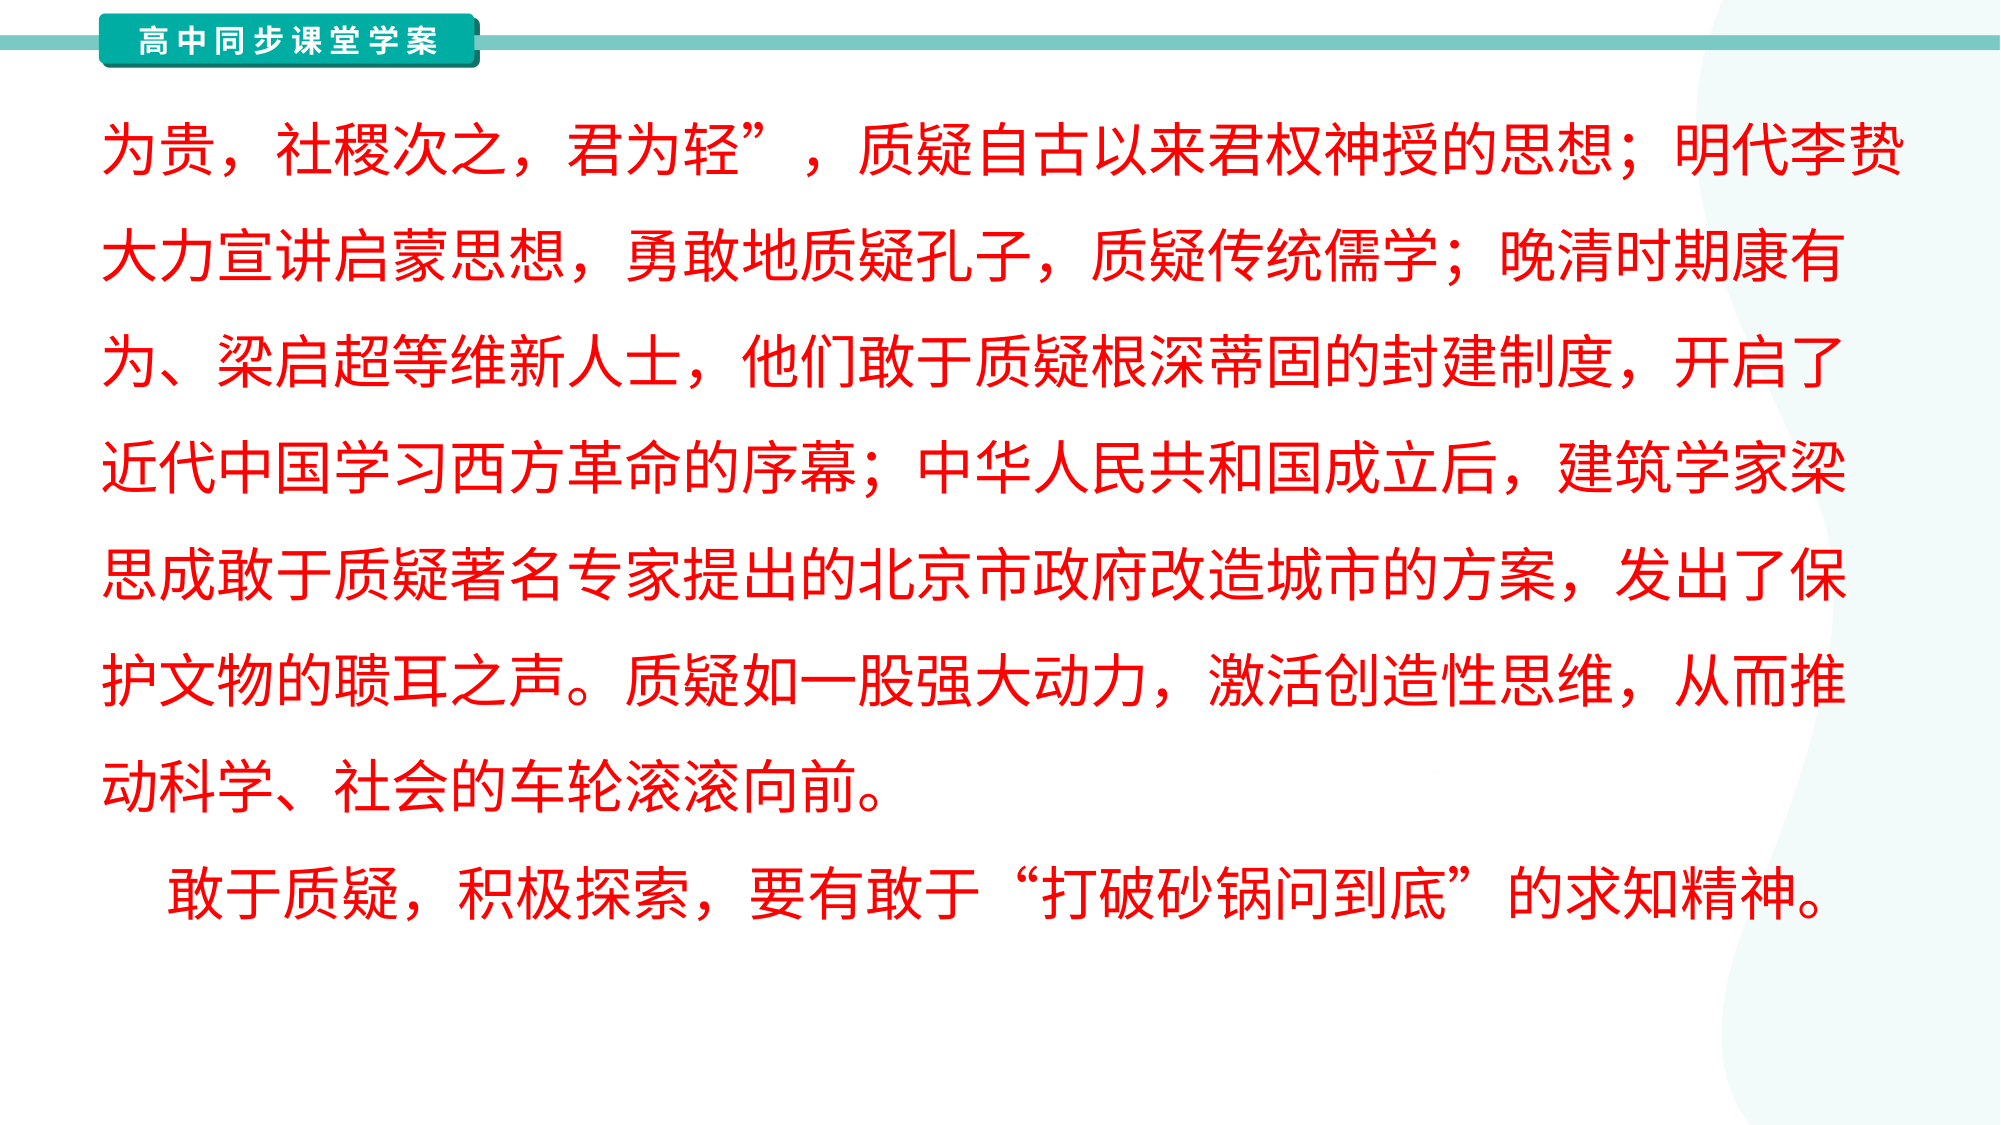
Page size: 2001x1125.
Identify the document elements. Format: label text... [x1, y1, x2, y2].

picture [0, 0, 2000, 1125]
text_box 为贵，社稷次之，君为轻”，质疑自古以来君权神授的思想；明代李贽 大力宣讲启蒙思想，勇敢地质疑孔子，质疑传统儒学；晚清时期康有 为、梁启超等维新人士，他们敢于质疑根深蒂固的封建制度，开启了 近代中国学习西方革命的序幕；中华人民共和国成立后，建筑学家梁 思成敢于质疑著名专家提出的北京市政府改造城市的方案，发出了保 护文物的聩耳之声。质疑如一股强大动力，激活创造性思维，从而推 动科学、社会的车轮滚滚向前。 敢于质疑，积极探索，要有敢于“打破砂锅问到底”的求知精神。 [100, 76, 1899, 927]
